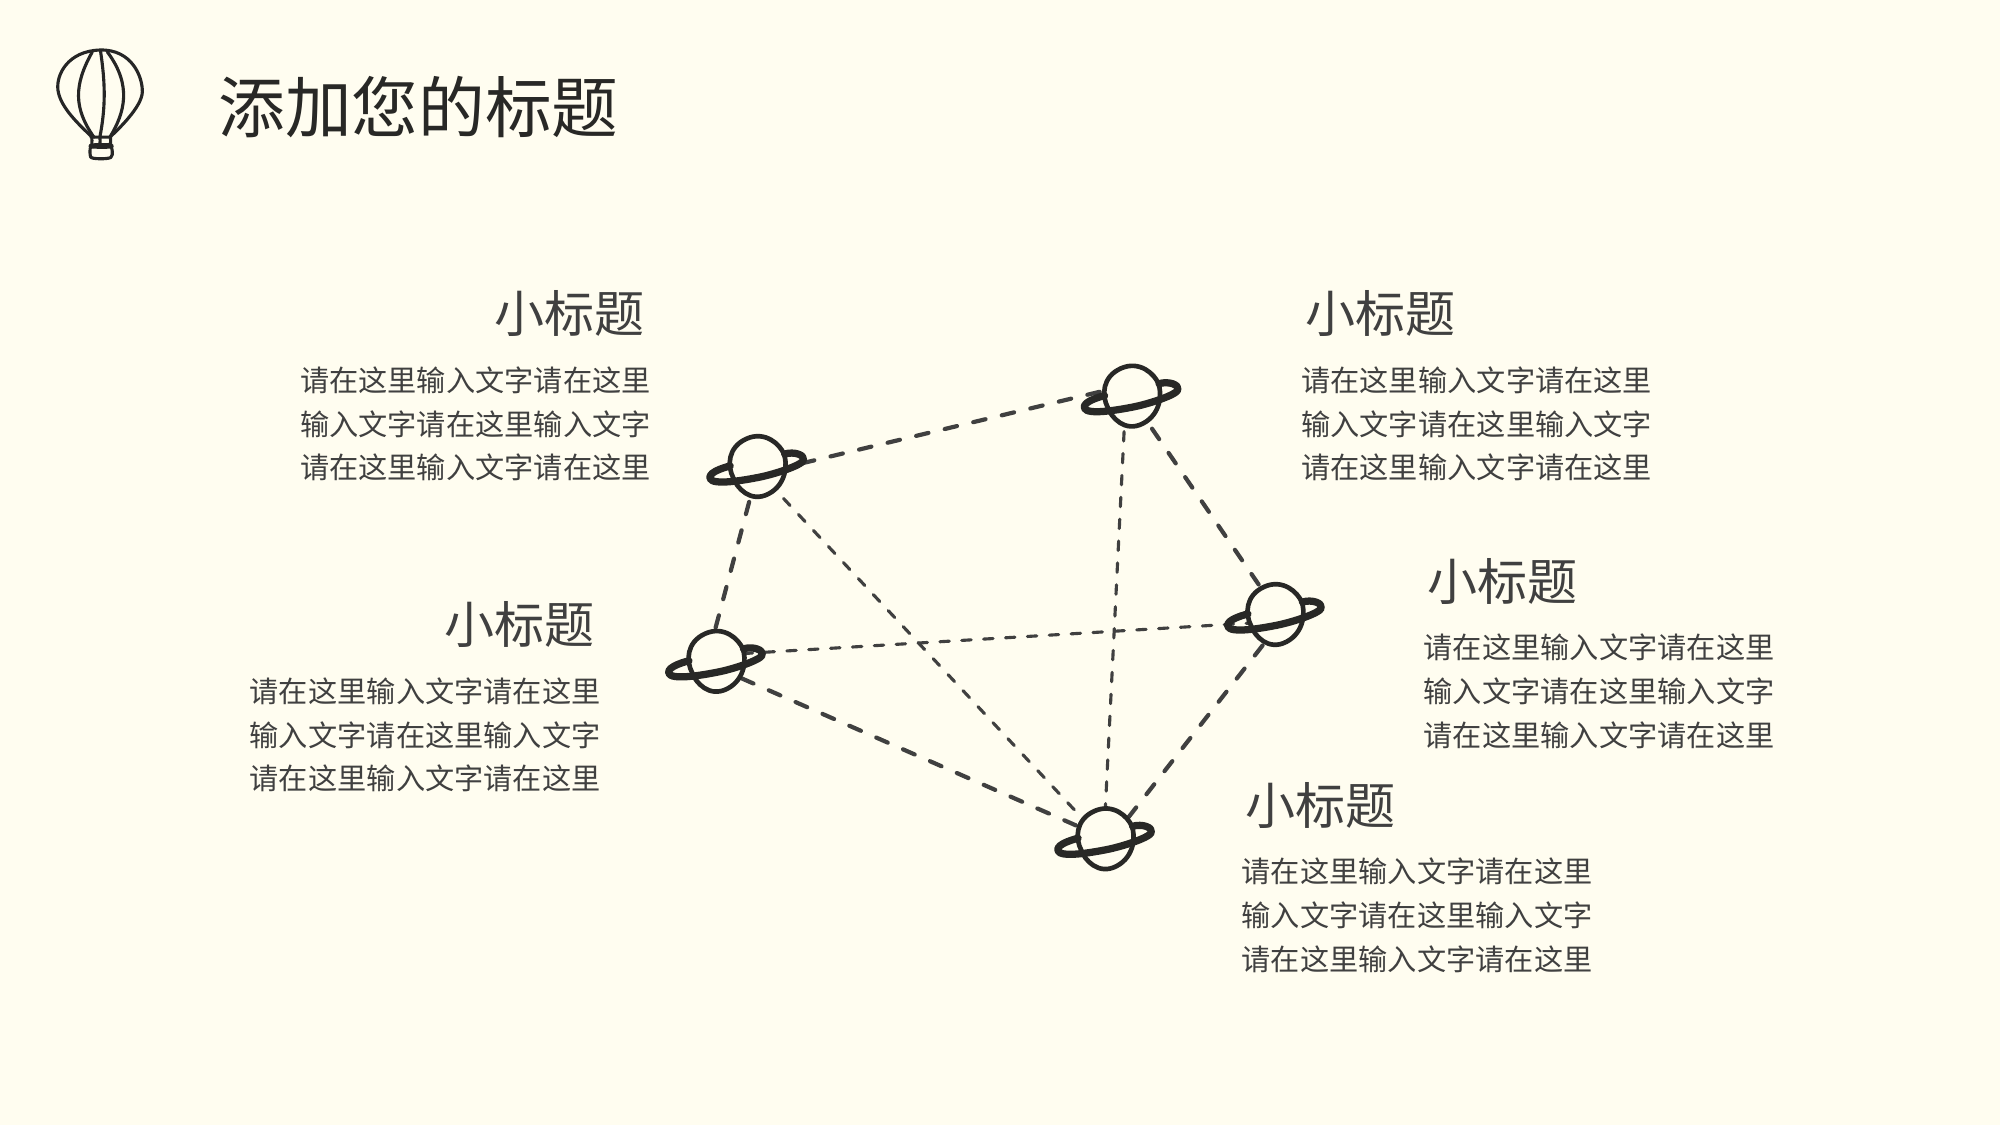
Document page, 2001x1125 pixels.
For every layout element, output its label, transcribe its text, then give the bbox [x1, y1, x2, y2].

text_box 请在这里输入文字请在这里输入文字请在这里输入文字请在这里输入文字请在这里 [285, 345, 678, 492]
text_box 小标题 [429, 586, 610, 662]
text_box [1226, 585, 1321, 645]
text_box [667, 632, 762, 692]
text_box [706, 386, 1283, 897]
text_box 小标题 [1412, 542, 1593, 618]
text_box 小标题 [1290, 275, 1471, 351]
text_box 小标题 [479, 275, 660, 351]
text_box 请在这里输入文字请在这里输入文字请在这里输入文字请在这里输入文字请在这里 [234, 657, 628, 803]
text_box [1056, 809, 1151, 869]
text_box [1083, 366, 1178, 427]
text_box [57, 49, 143, 159]
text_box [709, 437, 804, 497]
text_box 请在这里输入文字请在这里输入文字请在这里输入文字请在这里输入文字请在这里 [1408, 613, 1802, 760]
text_box 请在这里输入文字请在这里输入文字请在这里输入文字请在这里输入文字请在这里 [1226, 837, 1620, 984]
text_box 请在这里输入文字请在这里输入文字请在这里输入文字请在这里输入文字请在这里 [1286, 345, 1679, 492]
text_box 小标题 [1283, 767, 1411, 842]
text_box 添加您的标题 [203, 57, 654, 153]
